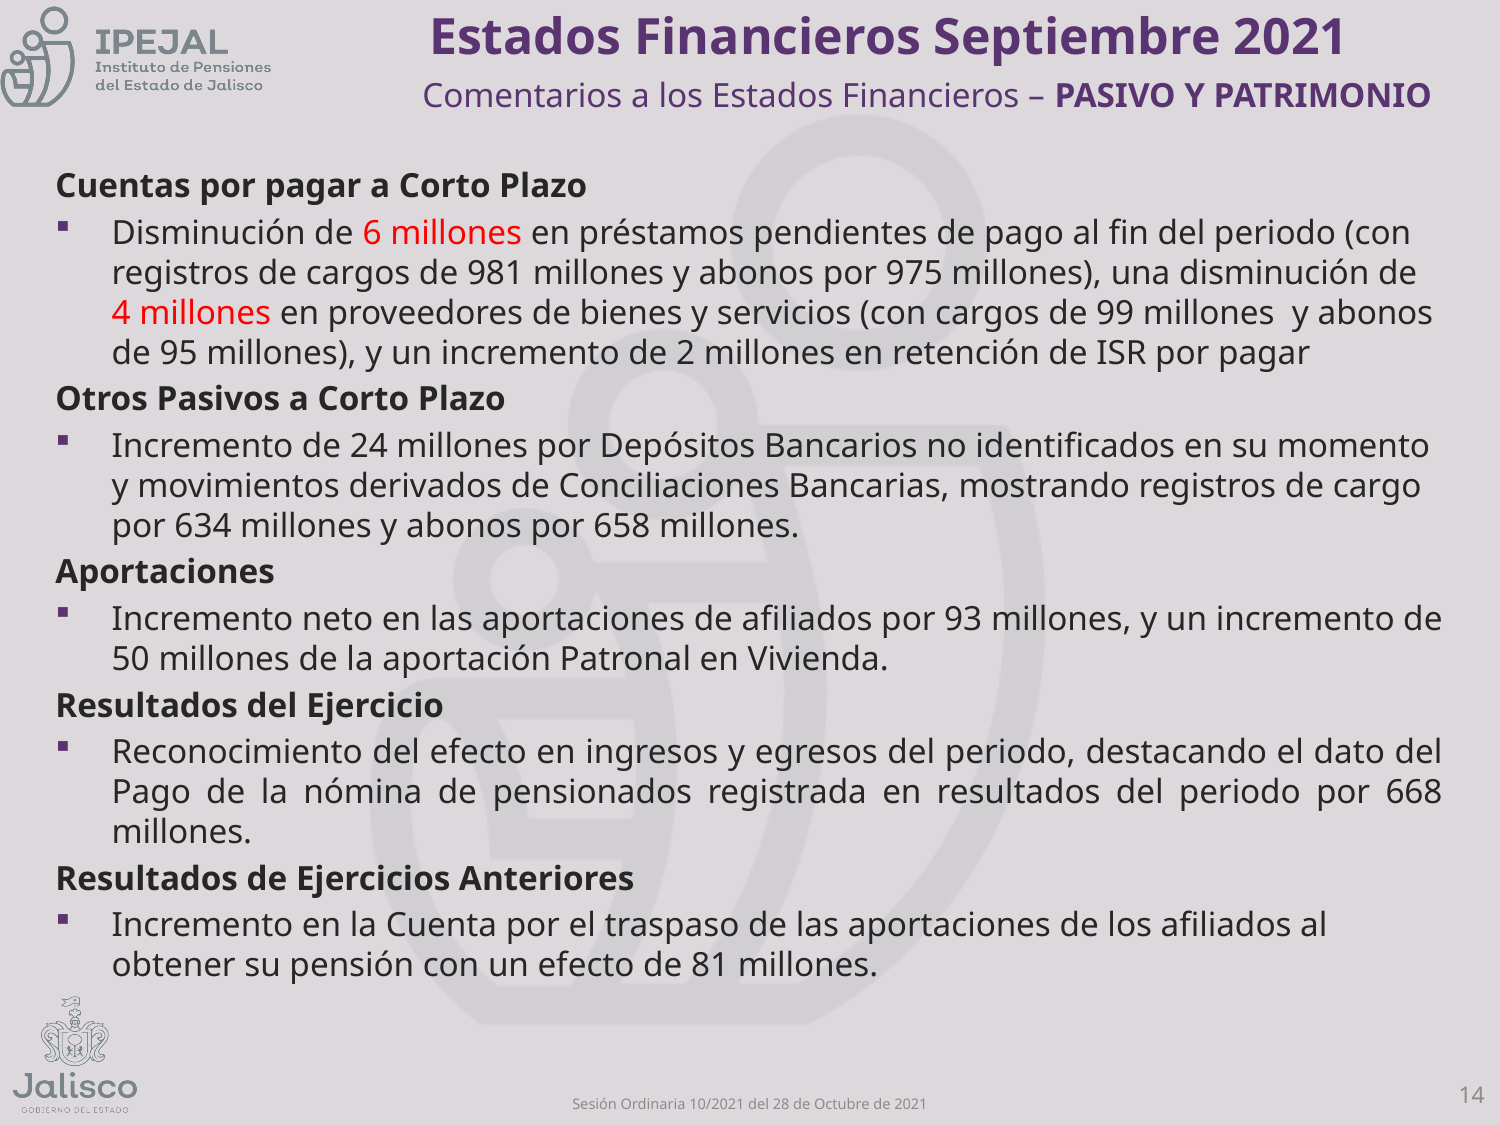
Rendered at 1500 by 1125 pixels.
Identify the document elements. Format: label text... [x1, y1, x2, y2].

picture [0, 988, 166, 1125]
footer Sesión Ordinaria 10/2021 del 28 de Octubre de 2021 [472, 1074, 1028, 1125]
text_box Cuentas por pagar a Corto Plazo Disminución de 6 millones en préstamos pendientes de pago al fin del periodo (con registros de cargos de 981 millones y abonos por 975 millones), una disminución de 4 millones en proveedores de bienes y servicios (con cargos de 99 millones y abonos de 95 millones), y un incremento de 2 millones en retención de ISR por pagar Otros Pasivos a Corto Plazo Incremento de 24 millones por Depósitos Bancarios no identificados en su momento y movimientos derivados de Conciliaciones Bancarias, mostrando registros de cargo por 634 millones y abonos por 658 millones. Aportaciones Incremento neto en las aportaciones de afiliados por 93 millones, y un incremento de 50 millones de la aportación Patronal en Vivienda. Resultados del Ejercicio Reconocimiento del efecto en ingresos y egresos del periodo, destacando el dato del Pago de la nómina de pensionados registrada en resultados del periodo por 668 millones. Resultados de Ejercicios Anteriores Incremento en la Cuenta por el traspaso de las aportaciones de los afiliados al obtener su pensión con un efecto de 81 millones. [40, 157, 1460, 968]
text_box Estados Financieros Septiembre 2021 [277, 4, 1500, 130]
picture [0, 6, 271, 107]
text_box Comentarios a los Estados Financieros – PASIVO Y PATRIMONIO [320, 66, 1456, 122]
slide_number 14 [1411, 1066, 1500, 1125]
